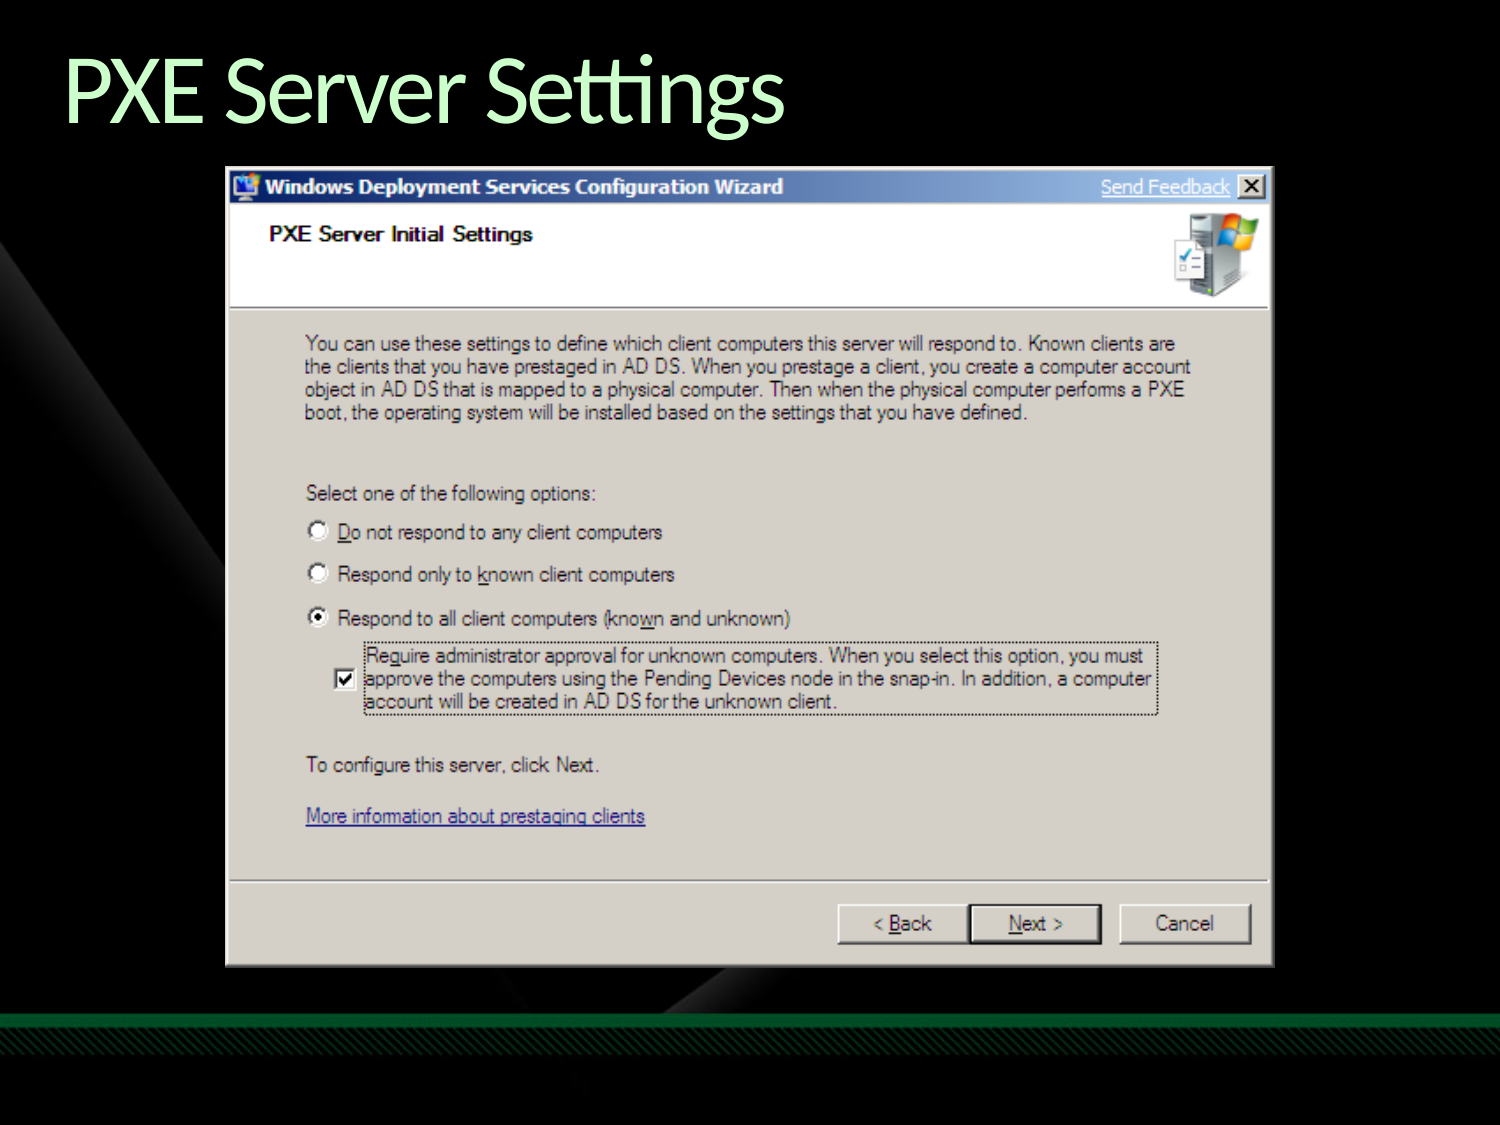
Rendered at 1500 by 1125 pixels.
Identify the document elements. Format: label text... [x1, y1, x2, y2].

picture [0, 0, 1500, 1125]
title PXE Server Settings [62, 37, 1413, 147]
